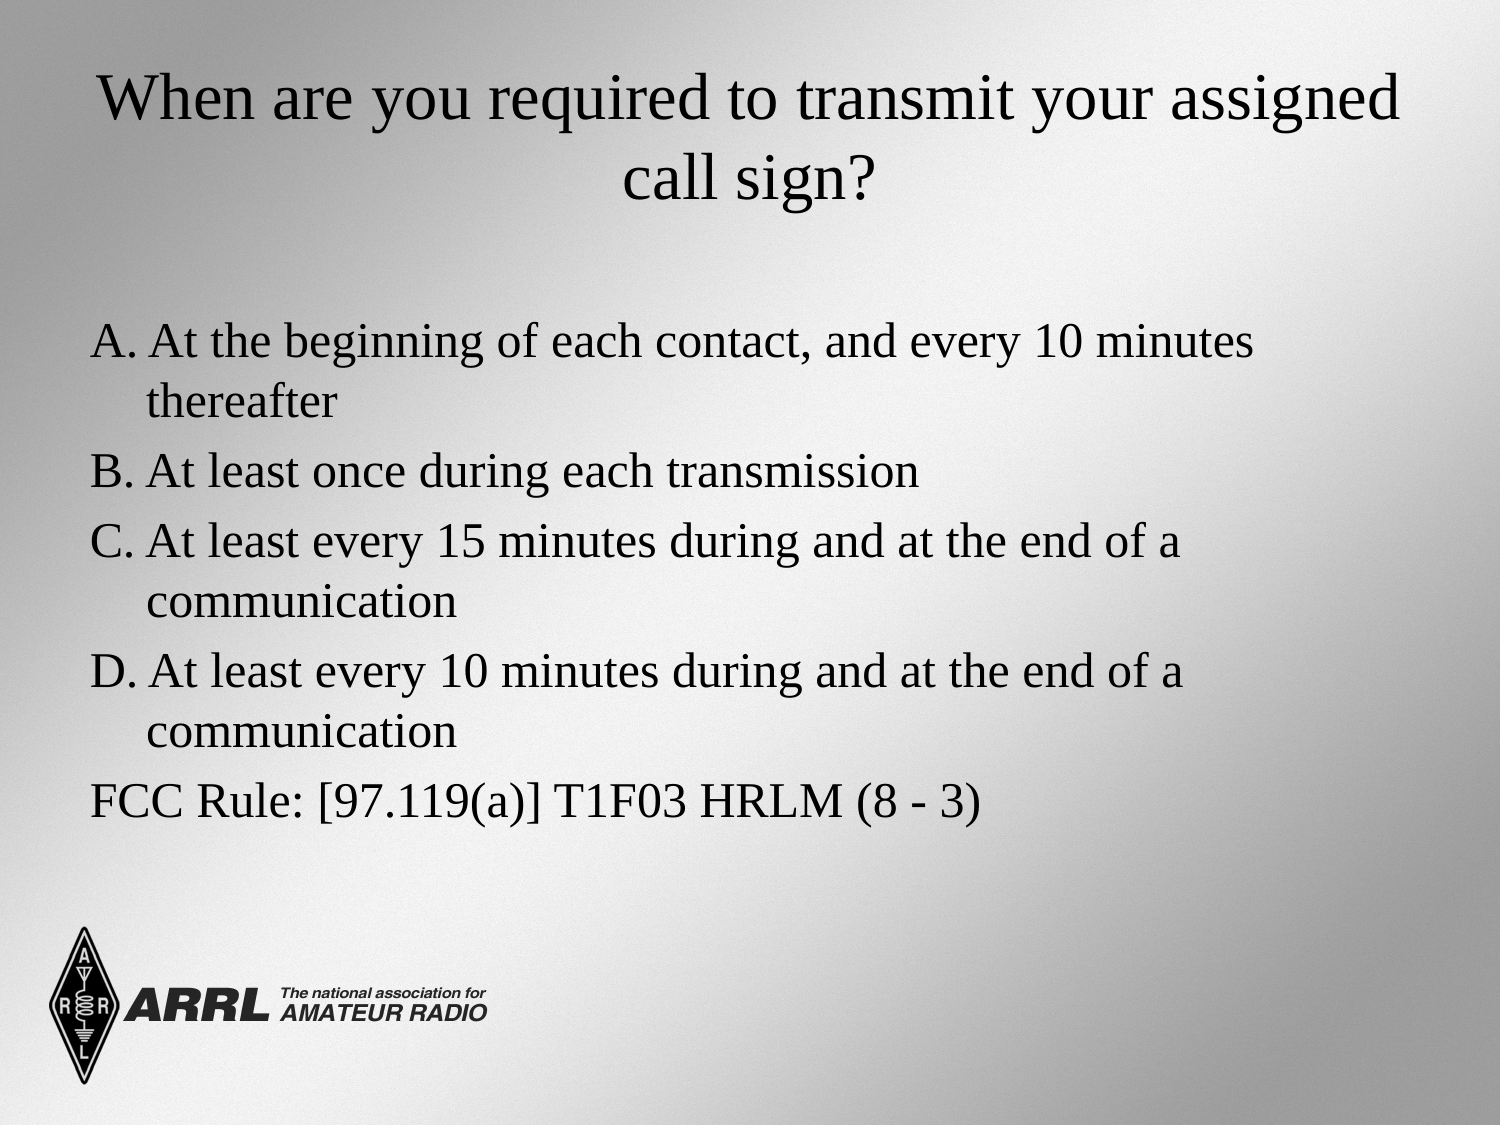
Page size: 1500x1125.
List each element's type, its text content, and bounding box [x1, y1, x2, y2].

picture [0, 0, 1500, 1125]
list A. At the beginning of each contact, and every 10 minutes thereafter B. At least once during each transmission C. At least every 15 minutes during and at the end of a communication D. At least every 10 minutes during and at the end of a communication FCC Rule: [97.119(a)] T1F03 HRLM (8 - 3) [75, 299, 1425, 1005]
title When are you required to transmit your assigned call sign? [75, 45, 1425, 233]
